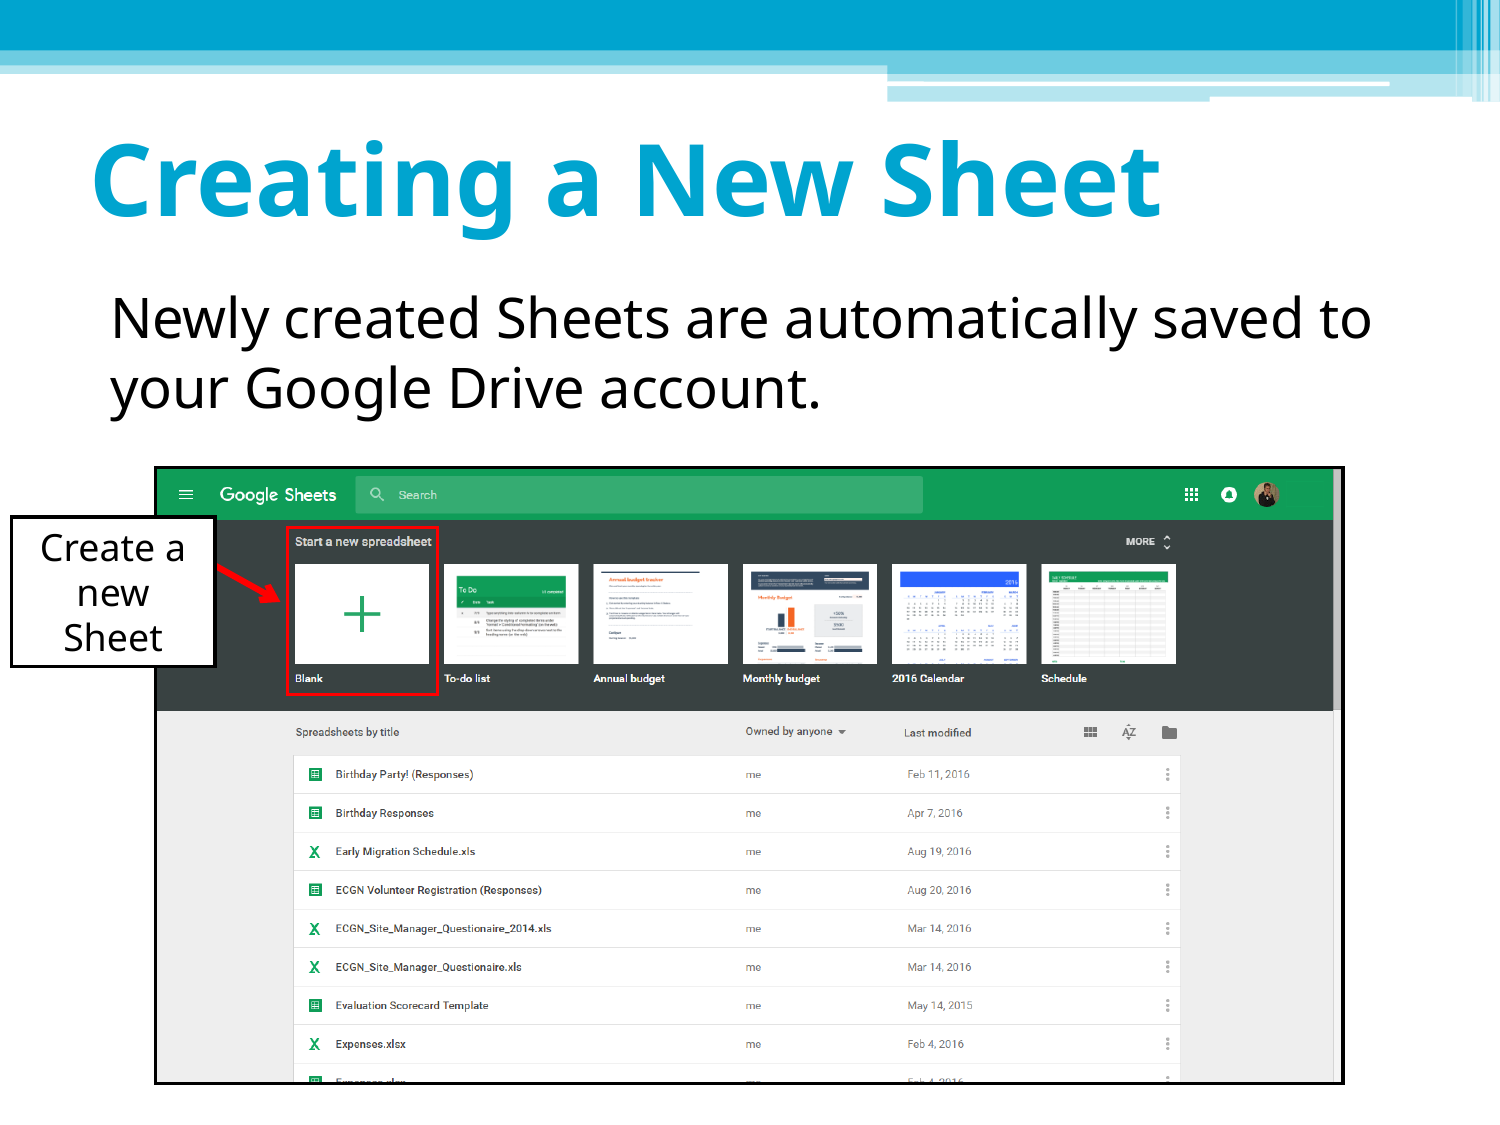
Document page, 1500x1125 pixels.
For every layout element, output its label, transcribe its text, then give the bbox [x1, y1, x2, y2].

text_box Create a new Sheet [11, 516, 157, 667]
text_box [167, 539, 281, 602]
title Creating a New Sheet [75, 90, 1418, 263]
picture [157, 468, 1342, 1082]
list Newly created Sheets are automatically saved to your Google Drive account. [75, 275, 1418, 488]
